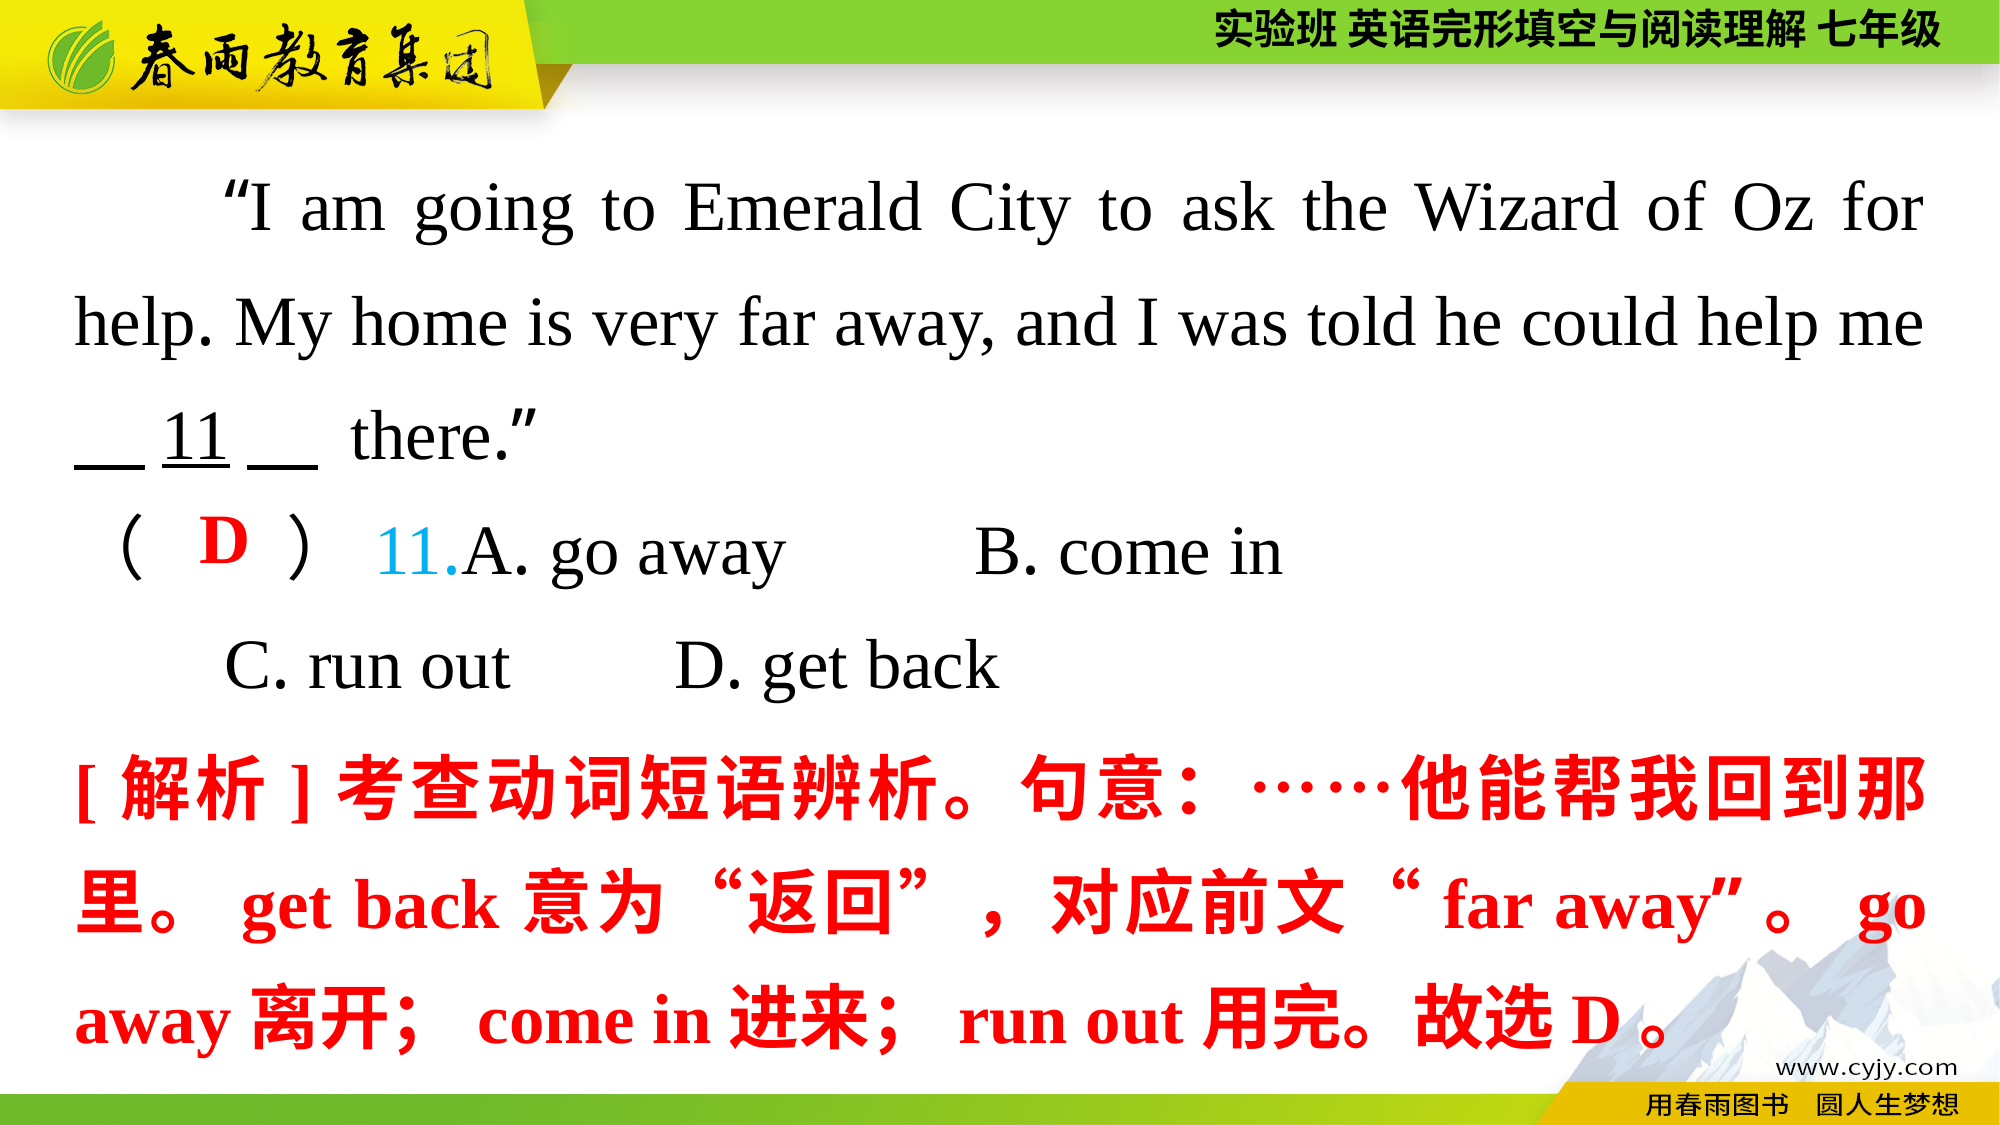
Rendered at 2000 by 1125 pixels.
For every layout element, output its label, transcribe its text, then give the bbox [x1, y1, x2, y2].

text_box D [184, 485, 266, 585]
picture [0, 0, 2000, 1125]
list “I am going to Emerald City to ask the Wizard of Oz for help. My home is very far away, and I was told he could help me 11 there.” （ ）11.A. go away B. come in C. run out D. get back [59, 122, 1944, 706]
text_box [解析]考查动词短语辨析。句意：……他能帮我回到那里。get back意为“返回”，对应前文“far away”。go away离开；come in进来；run out用完。故选D。 [59, 706, 1944, 1065]
